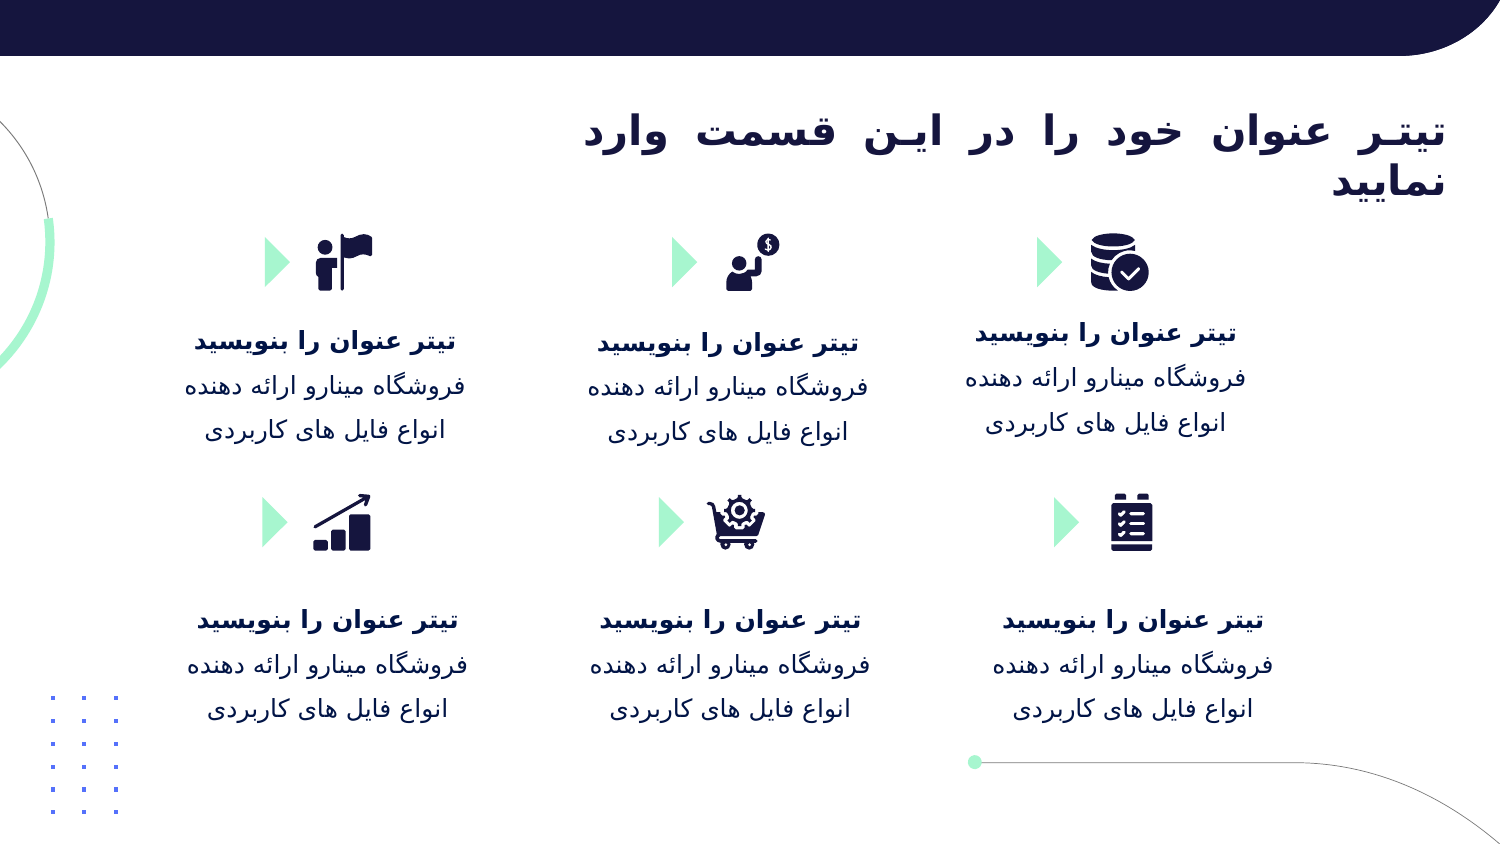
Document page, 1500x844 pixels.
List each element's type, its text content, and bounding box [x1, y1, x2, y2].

text_box تیتر عنوان را بنویسید فروشگاه مینارو ارائه دهنده انواع فایل های کاربردی [571, 303, 886, 454]
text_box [705, 494, 766, 550]
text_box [315, 233, 373, 291]
text_box [672, 236, 698, 288]
text_box [1037, 236, 1063, 288]
text_box تیتر عنوان را بنویسید فروشگاه مینارو ارائه دهنده انواع فایل های کاربردی [573, 580, 888, 731]
text_box تیتر عنوان را بنویسید فروشگاه مینارو ارائه دهنده انواع فایل های کاربردی [170, 580, 485, 731]
text_box تیتر عنوان را بنویسید فروشگاه مینارو ارائه دهنده انواع فایل های کاربردی [948, 294, 1263, 444]
text_box [1054, 497, 1080, 548]
text_box [0, 0, 1500, 56]
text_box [1111, 493, 1153, 552]
text_box [262, 497, 288, 548]
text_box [313, 493, 371, 551]
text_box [1091, 233, 1149, 292]
text_box [264, 236, 290, 288]
text_box تیتر عنوان را بنویسید فروشگاه مینارو ارائه دهنده انواع فایل های کاربردی [168, 301, 483, 452]
text_box تیتر عنوان را بنویسید فروشگاه مینارو ارائه دهنده انواع فایل های کاربردی [976, 580, 1291, 731]
text_box تیتر عنوان خود را در این قسمت وارد نمایید [556, 96, 1463, 212]
text_box [658, 497, 684, 548]
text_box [726, 233, 780, 292]
